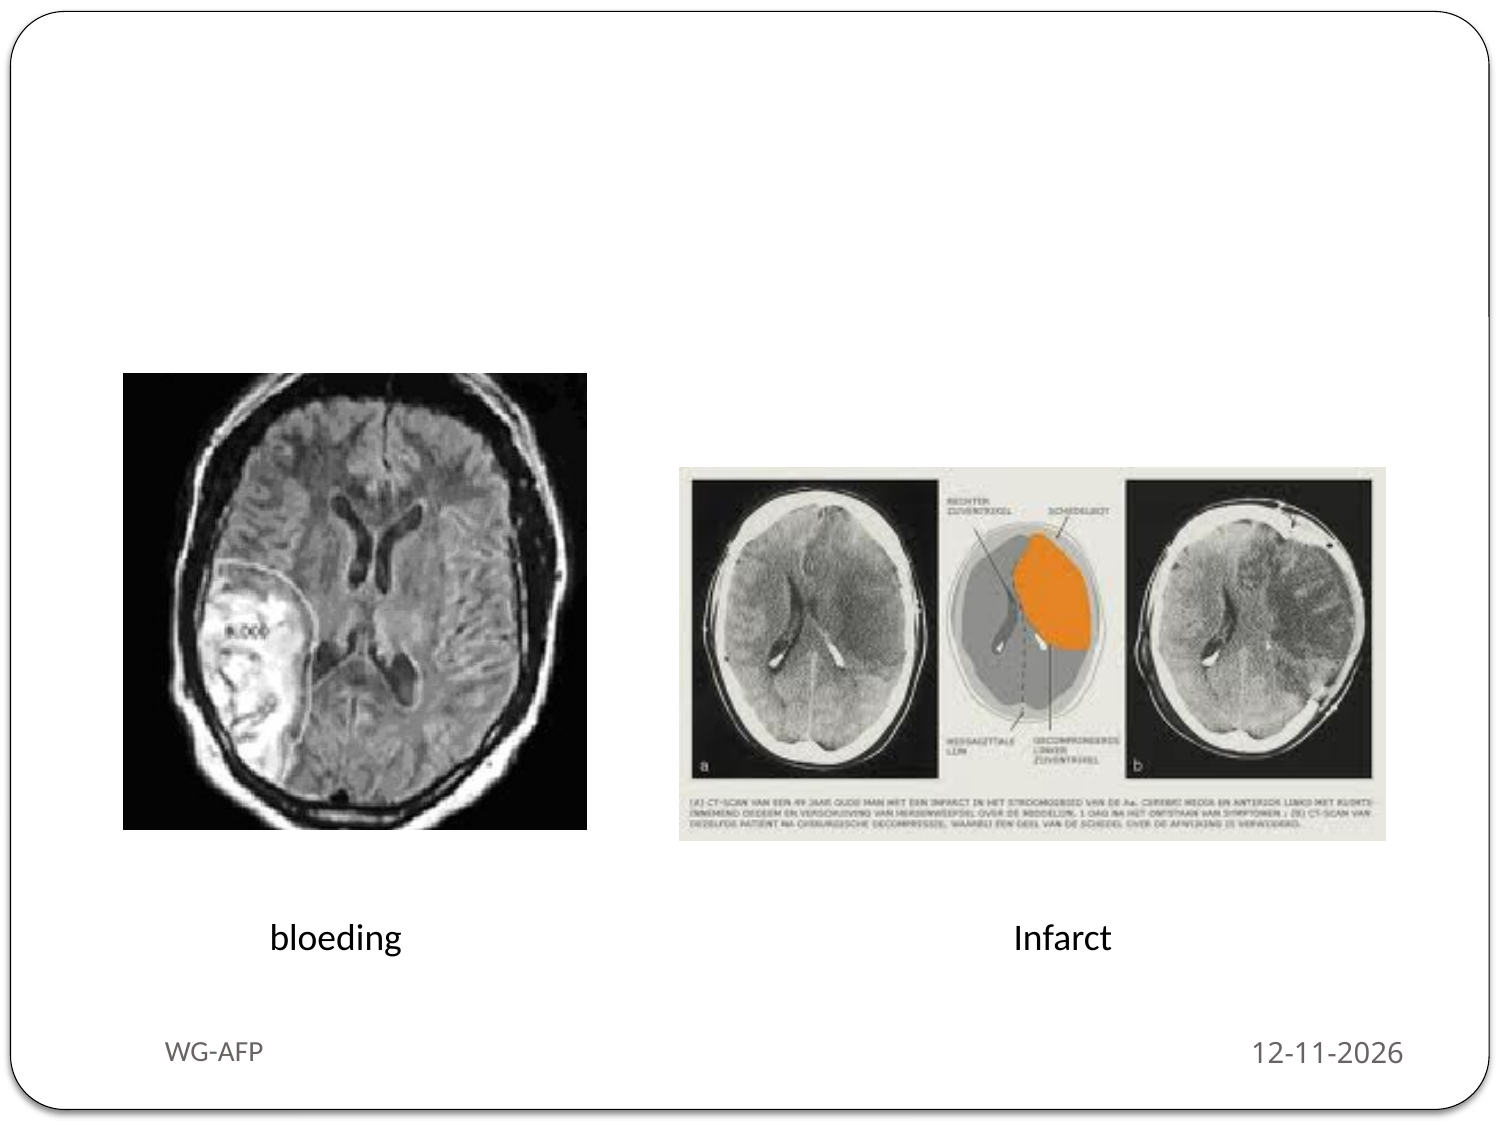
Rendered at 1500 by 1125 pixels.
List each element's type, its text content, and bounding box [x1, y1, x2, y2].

picture [678, 467, 1387, 842]
footer WG-AFP [150, 1012, 800, 1088]
text_box bloeding [254, 905, 418, 965]
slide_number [1012, 1015, 1419, 1094]
text_box Infarct [998, 905, 1127, 966]
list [123, 373, 587, 830]
